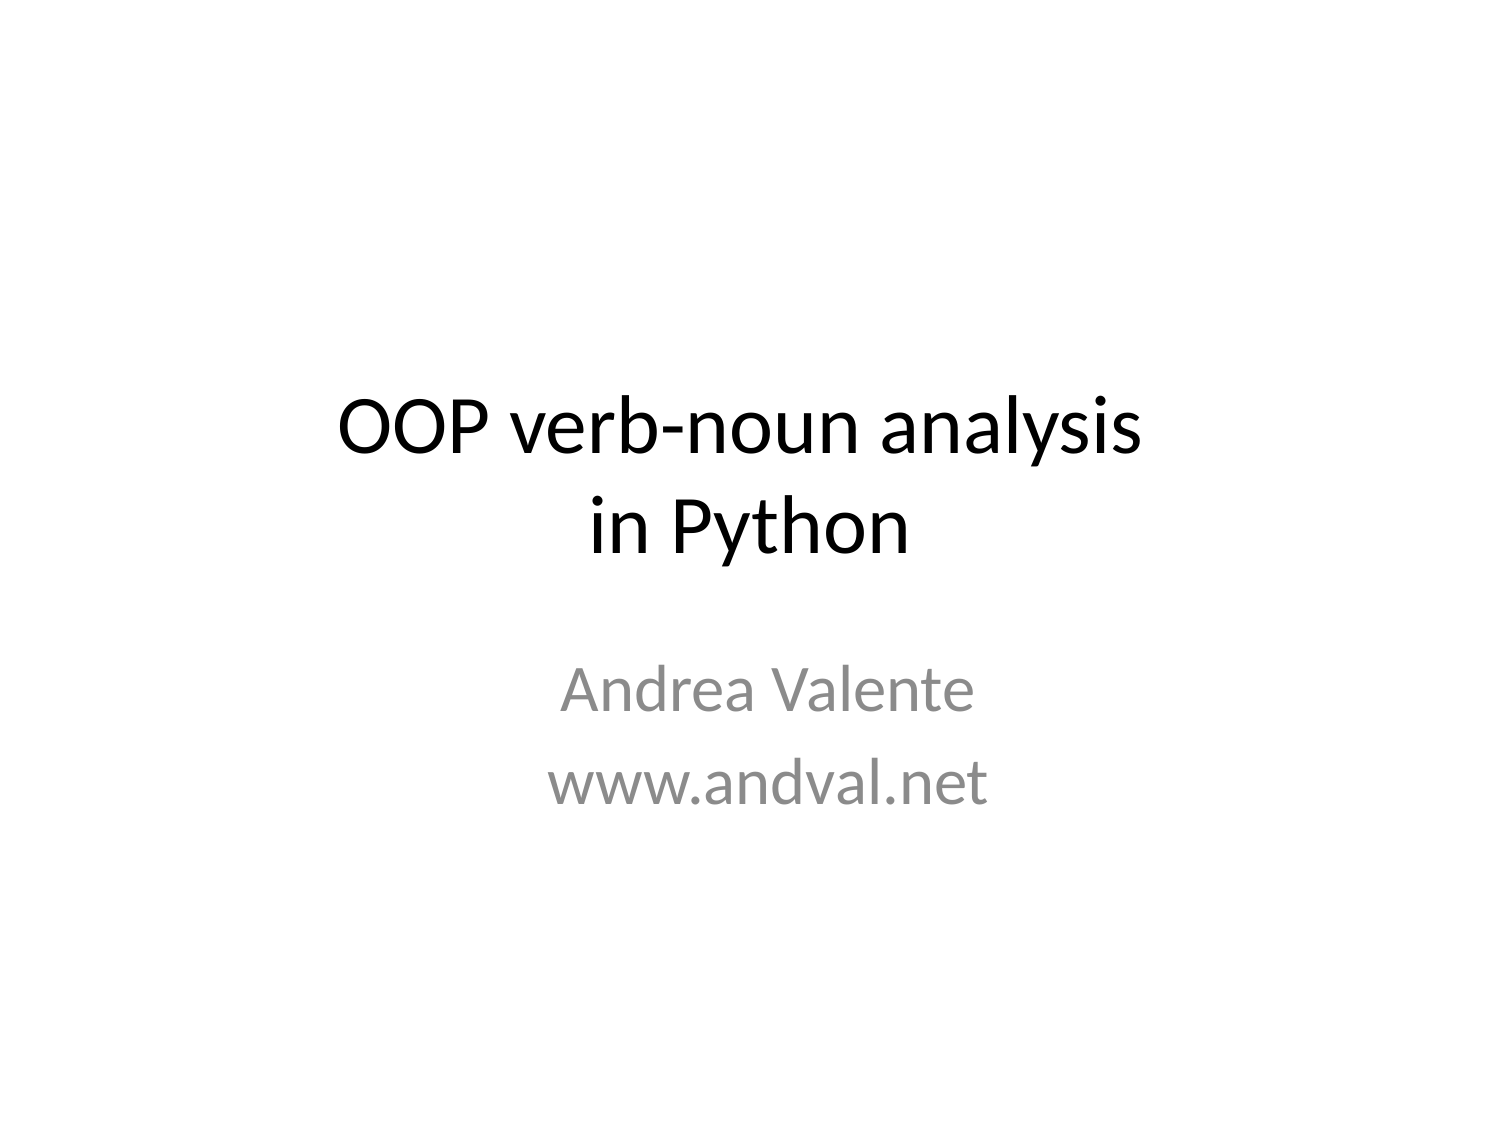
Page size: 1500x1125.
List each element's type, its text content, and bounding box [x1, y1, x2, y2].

title OOP verb-noun analysis in Python [112, 349, 1388, 591]
subtitle Andrea Valente www.andval.net [225, 637, 1275, 925]
